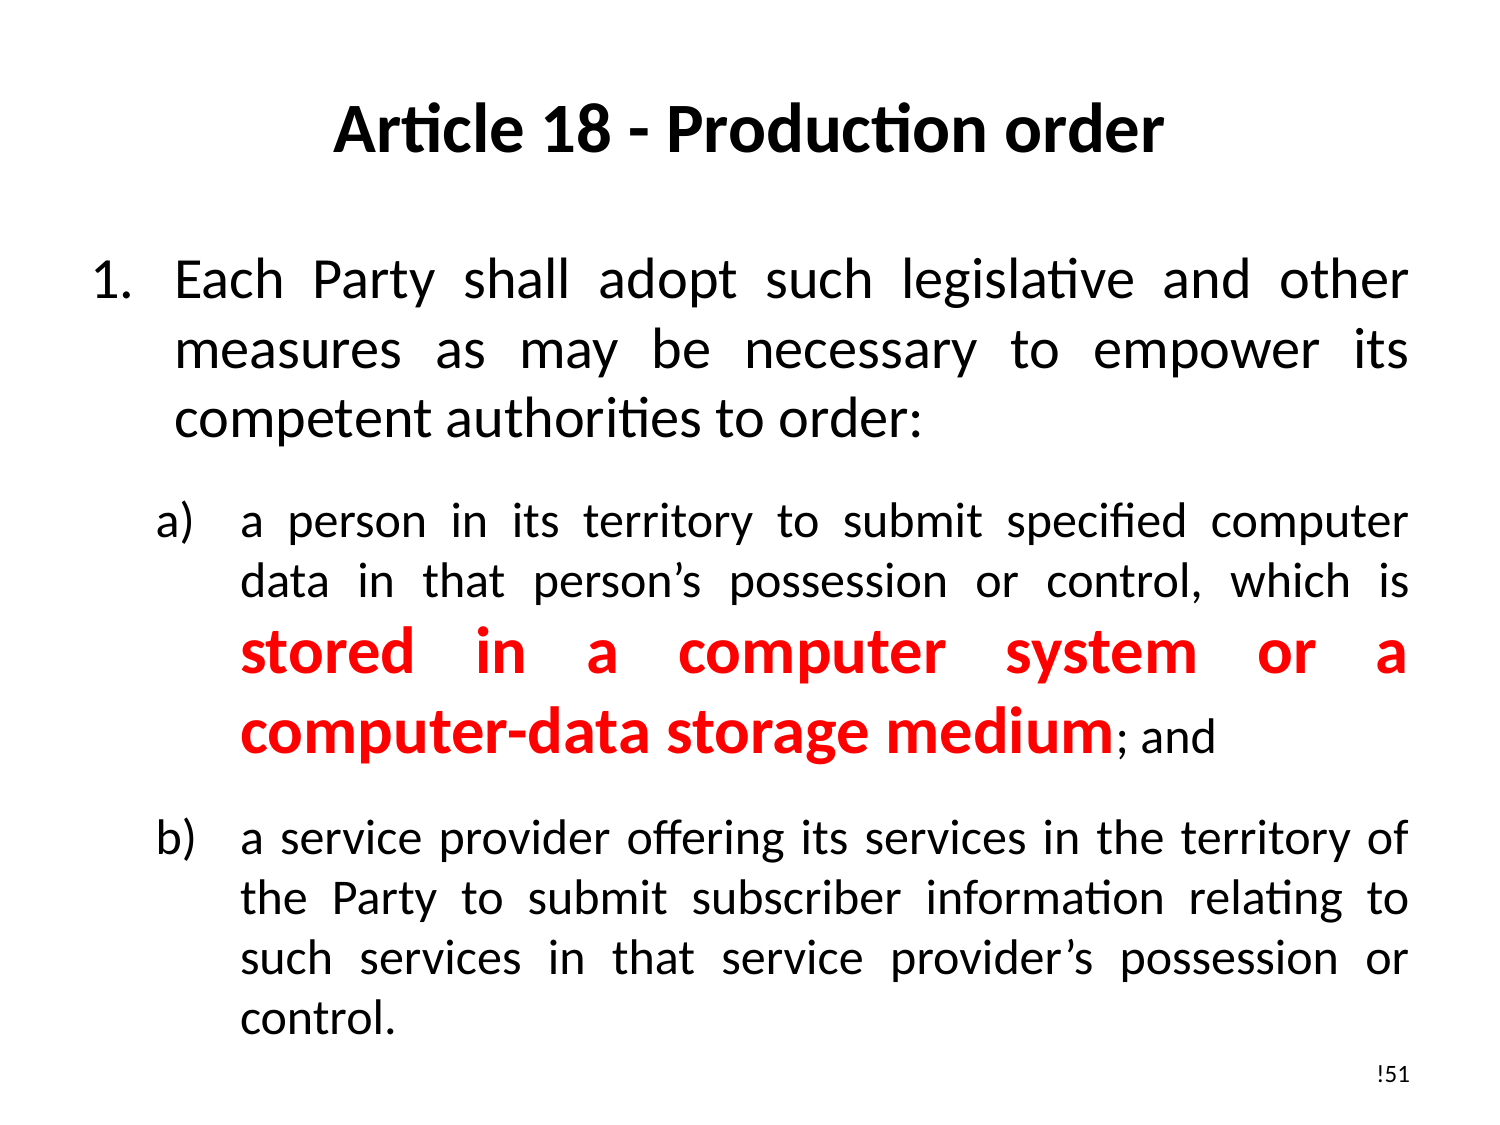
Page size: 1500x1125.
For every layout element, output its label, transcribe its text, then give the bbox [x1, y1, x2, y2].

list Each Party shall adopt such legislative and other measures as may be necessary to empower its competent authorities to order: a person in its territory to submit specified computer data in that person’s possession or control, which is stored in a computer system or a computer-data storage medium; and a service provider offering its services in the territory of the Party to submit subscriber information relating to such services in that service provider’s possession or control. [74, 232, 1426, 1053]
slide_number !51 [1074, 1042, 1425, 1103]
title Article 18 - Production order [74, 44, 1426, 204]
